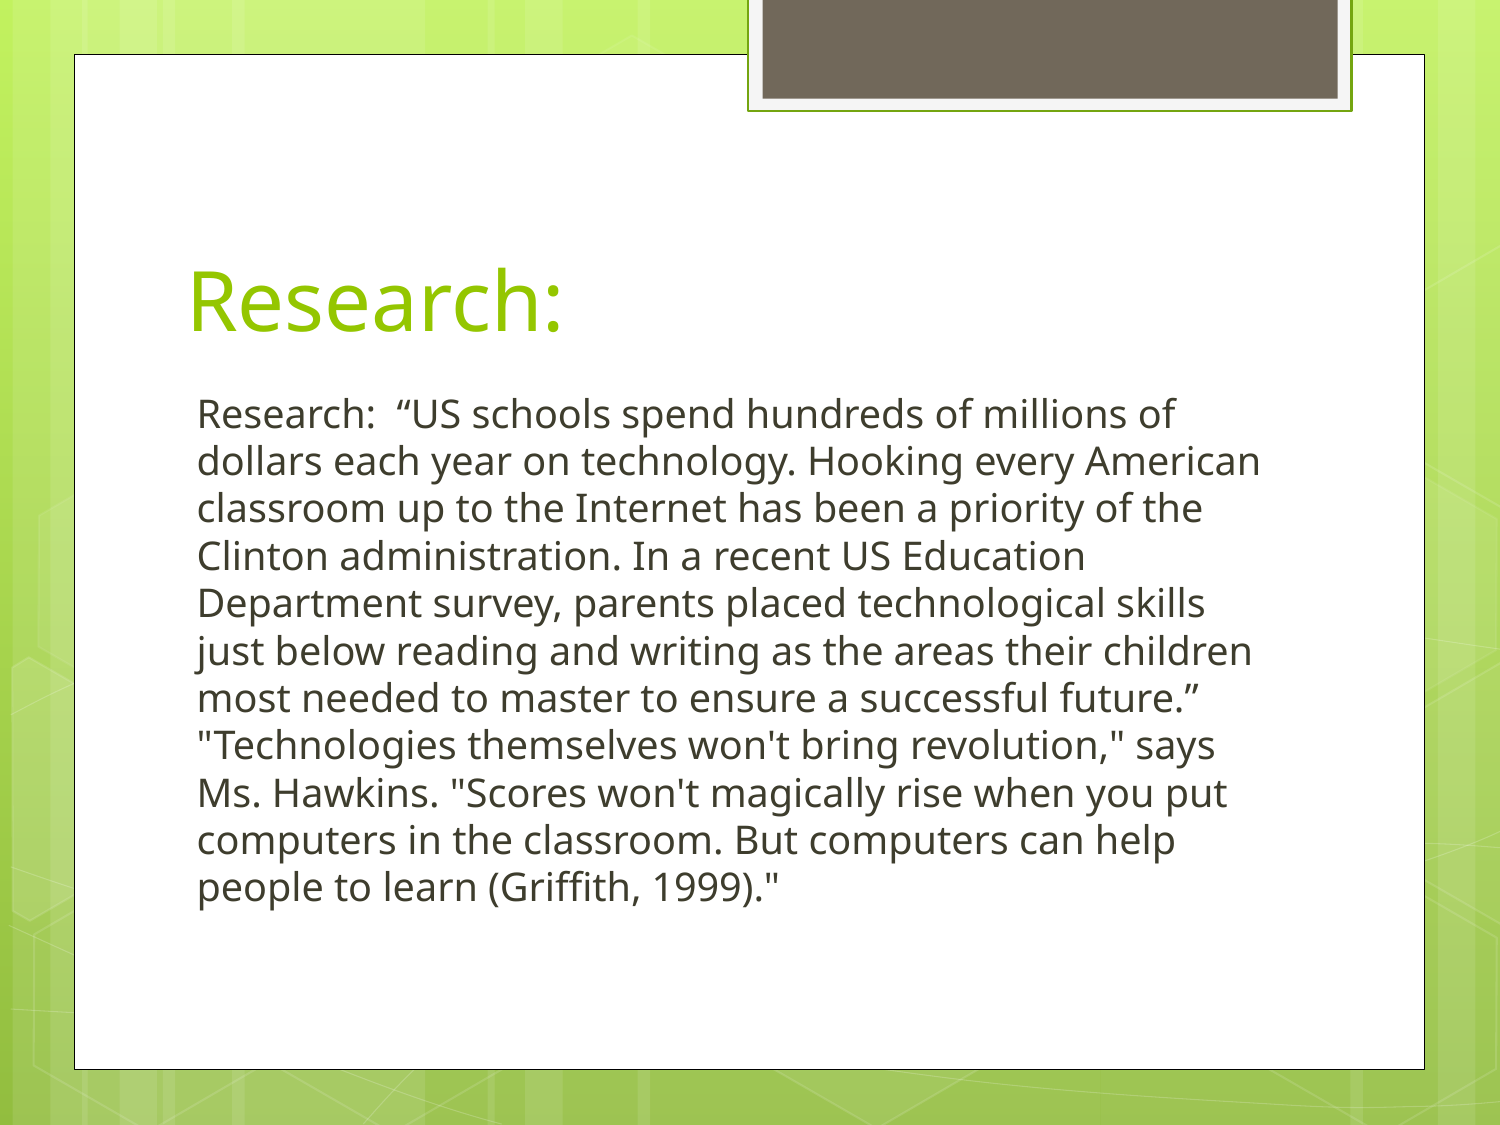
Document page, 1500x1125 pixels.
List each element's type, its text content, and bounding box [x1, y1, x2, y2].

list Research: “US schools spend hundreds of millions of dollars each year on technology. Hooking every American classroom up to the Internet has been a priority of the Clinton administration. In a recent US Education Department survey, parents placed technological skills just below reading and writing as the areas their children most needed to master to ensure a successful future.” "Technologies themselves won't bring revolution," says Ms. Hawkins. "Scores won't magically rise when you put computers in the classroom. But computers can help people to learn (Griffith, 1999)." [171, 381, 1283, 957]
title Research: [171, 168, 1324, 357]
